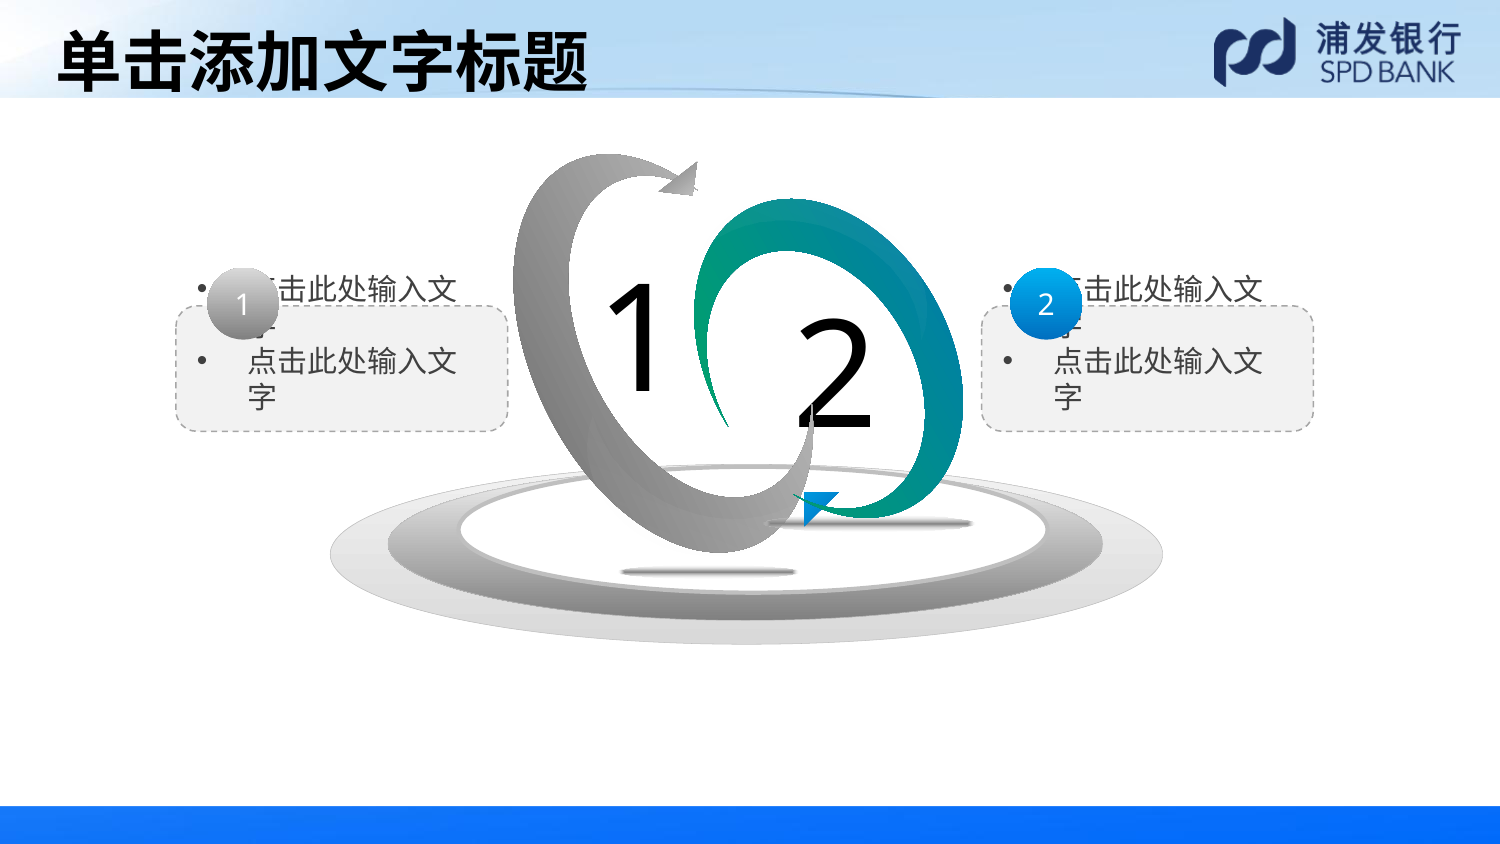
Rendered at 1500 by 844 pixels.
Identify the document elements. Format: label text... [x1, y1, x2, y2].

text_box 1 [207, 267, 280, 340]
picture [0, 0, 1500, 97]
text_box 点击此处输入文字 点击此处输入文字 [981, 305, 1314, 432]
text_box [388, 482, 1103, 621]
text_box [707, 188, 976, 531]
picture [0, 807, 1500, 844]
text_box [330, 477, 1163, 645]
text_box 点击此处输入文字 点击此处输入文字 [175, 305, 508, 432]
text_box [533, 145, 798, 579]
text_box [569, 488, 1048, 593]
text_box 2 [1010, 267, 1083, 340]
text_box [458, 487, 533, 572]
